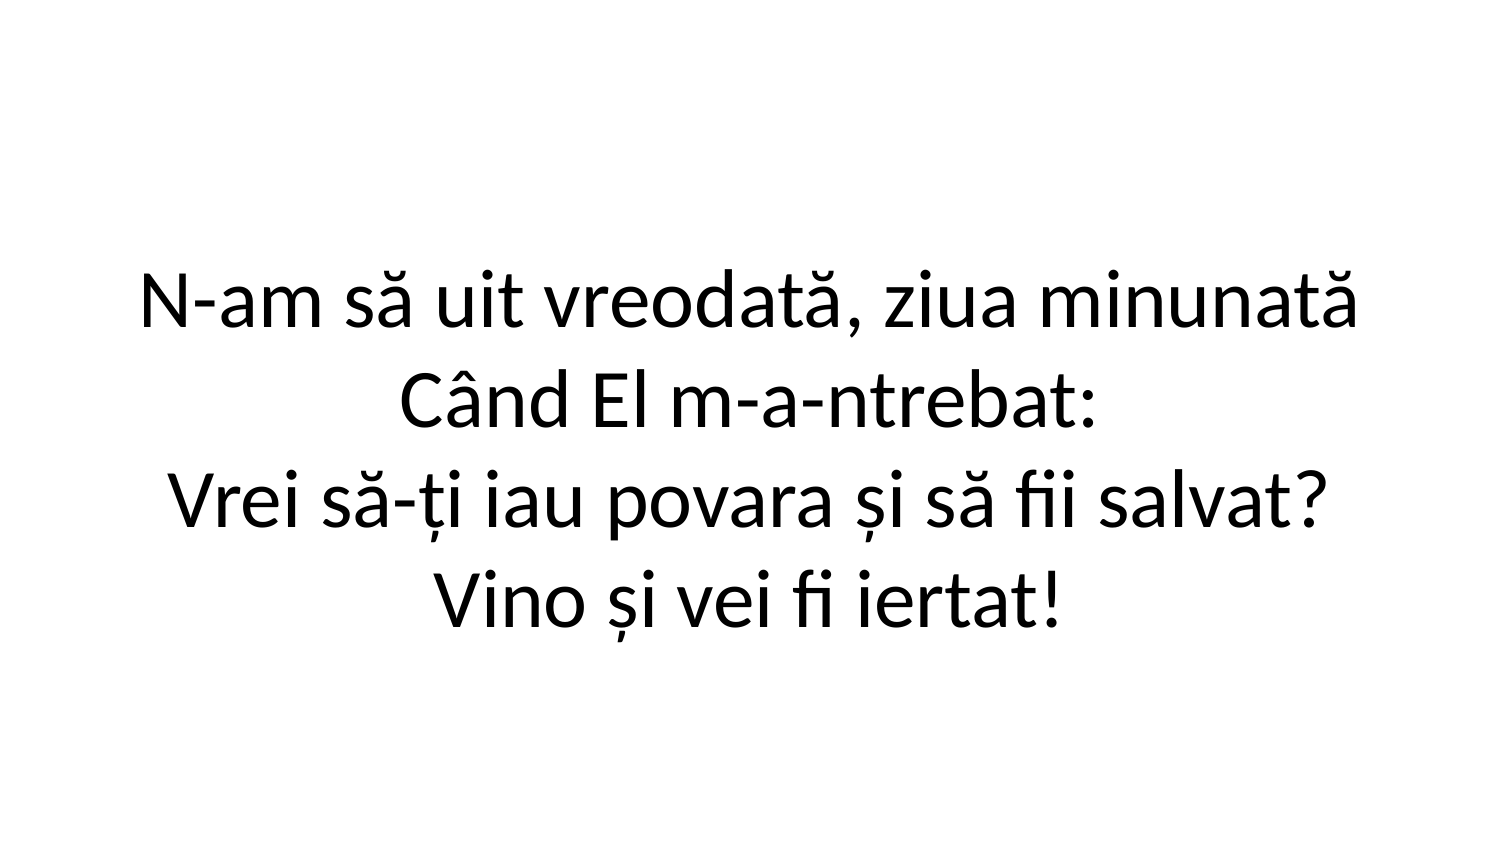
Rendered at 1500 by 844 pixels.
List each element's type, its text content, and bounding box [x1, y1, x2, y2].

text_box N-am să uit vreodată, ziua minunată Când El m-a-ntrebat: Vrei să-ți iau povara și să fii salvat? Vino și vei fi iertat! [124, 192, 1376, 652]
